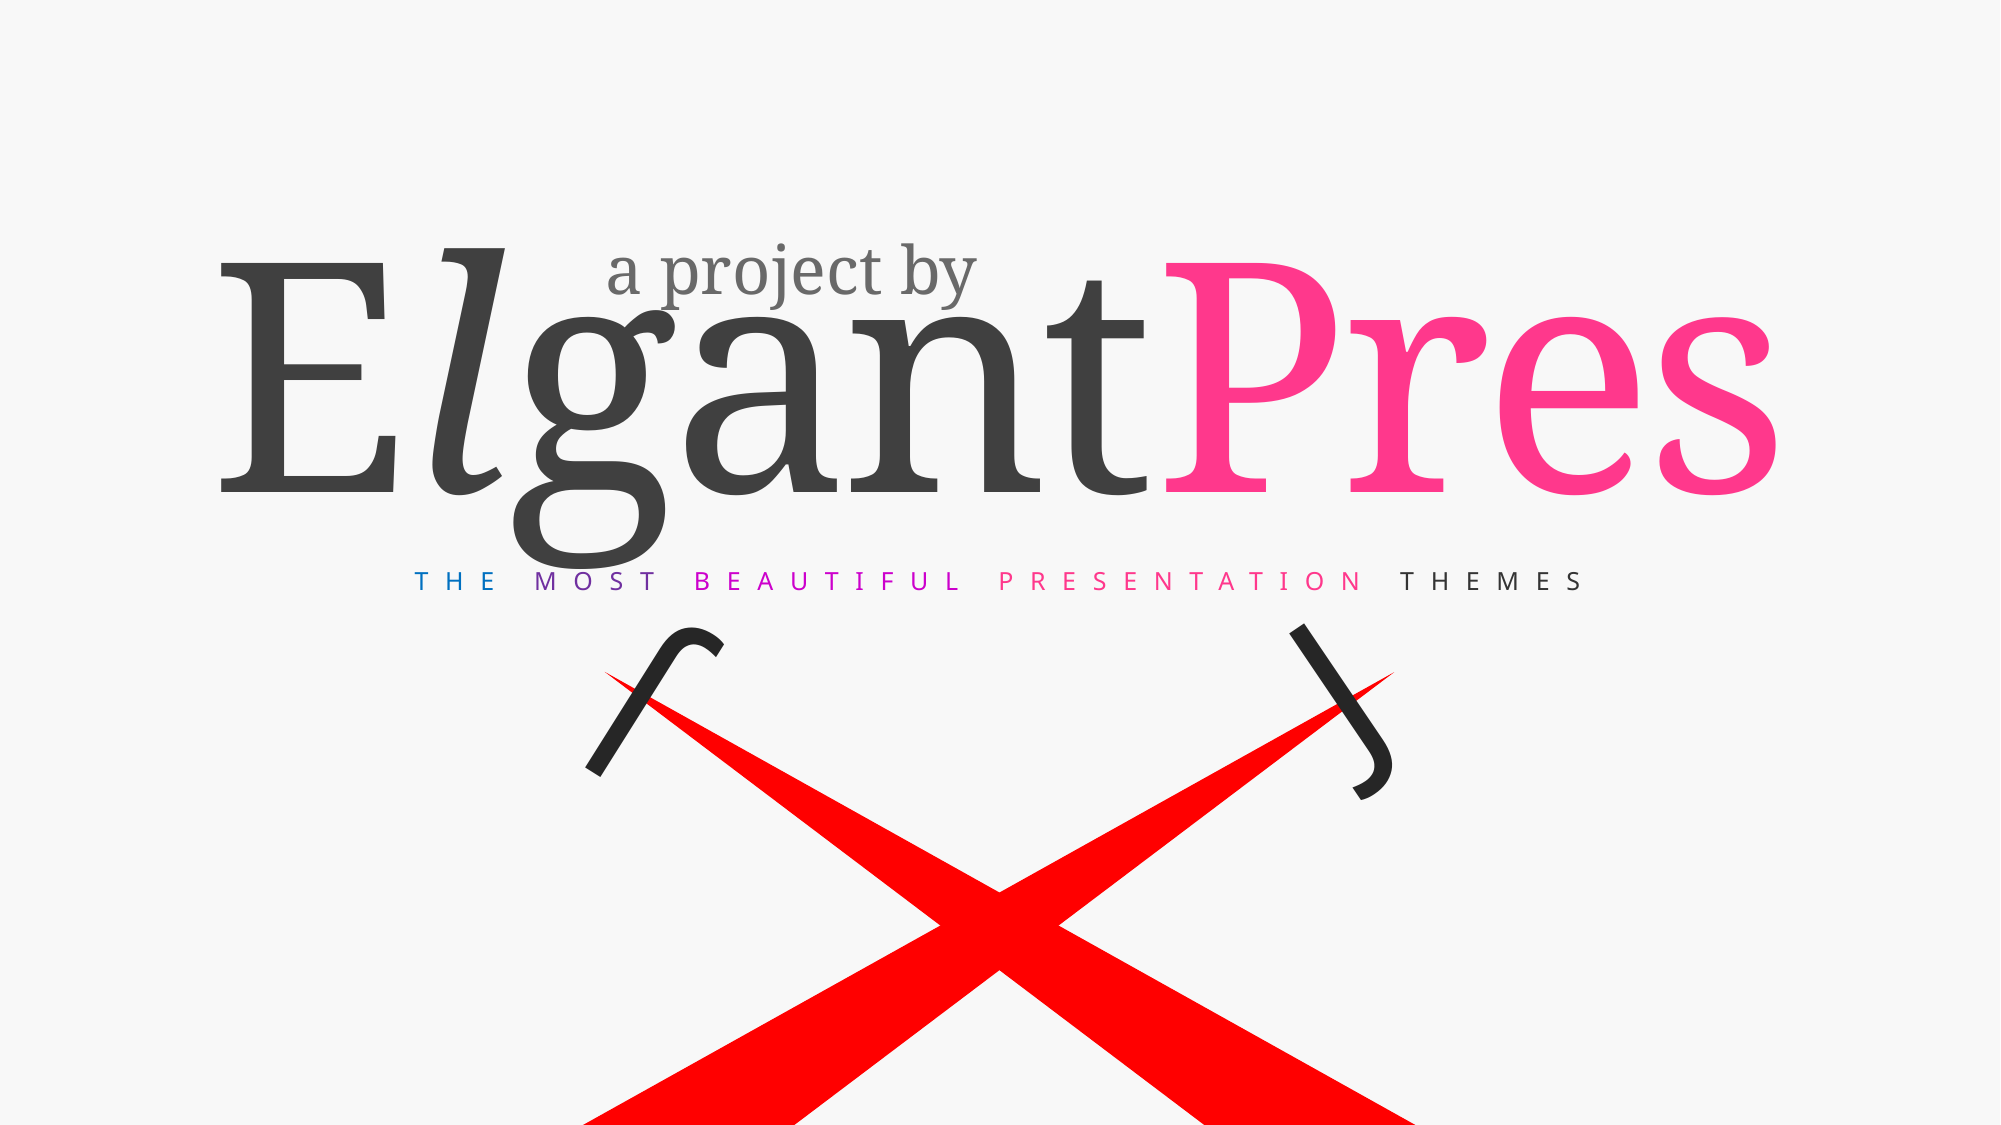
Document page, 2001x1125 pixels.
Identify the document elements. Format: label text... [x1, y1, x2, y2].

text_box [674, 713, 1418, 1125]
text_box [580, 926, 999, 1125]
text_box THE MOST BEAUTIFUL PRESENTATION THEMES [271, 557, 1724, 603]
text_box J [1228, 603, 1439, 810]
text_box a project by [590, 220, 1069, 316]
text_box [1381, 671, 1395, 682]
text_box ElgantPres [0, 163, 2000, 564]
text_box J [523, 603, 731, 851]
text_box [1000, 720, 1316, 925]
